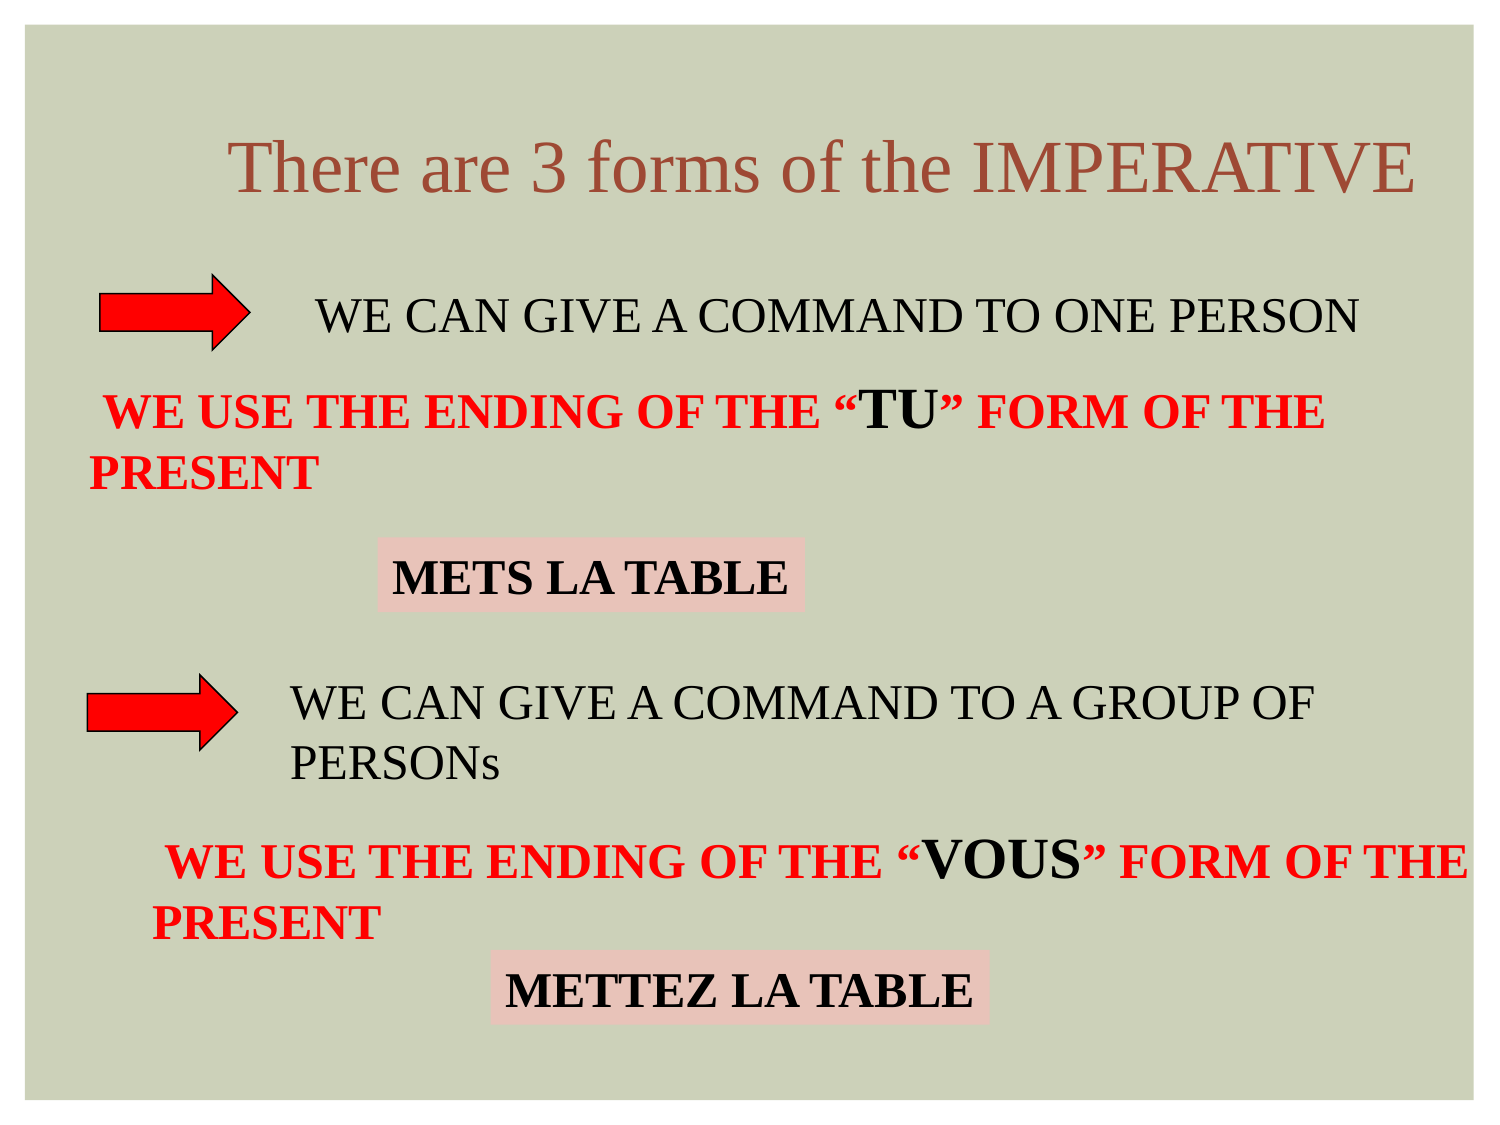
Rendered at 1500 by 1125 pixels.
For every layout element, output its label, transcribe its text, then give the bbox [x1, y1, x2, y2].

text_box [99, 274, 250, 350]
text_box [87, 674, 238, 750]
text_box WE CAN GIVE A COMMAND TO A GROUP OF PERSONs [275, 662, 1450, 798]
text_box METS LA TABLE [377, 537, 805, 613]
text_box WE USE THE ENDING OF THE “TU” FORM OF THE PRESENT [74, 362, 1438, 508]
text_box WE CAN GIVE A COMMAND TO ONE PERSON [300, 274, 1388, 350]
text_box There are 3 forms of the IMPERATIVE [87, 110, 1488, 300]
text_box METTEZ LA TABLE [490, 949, 990, 1025]
text_box WE USE THE ENDING OF THE “VOUS” FORM OF THE PRESENT [137, 812, 1500, 958]
